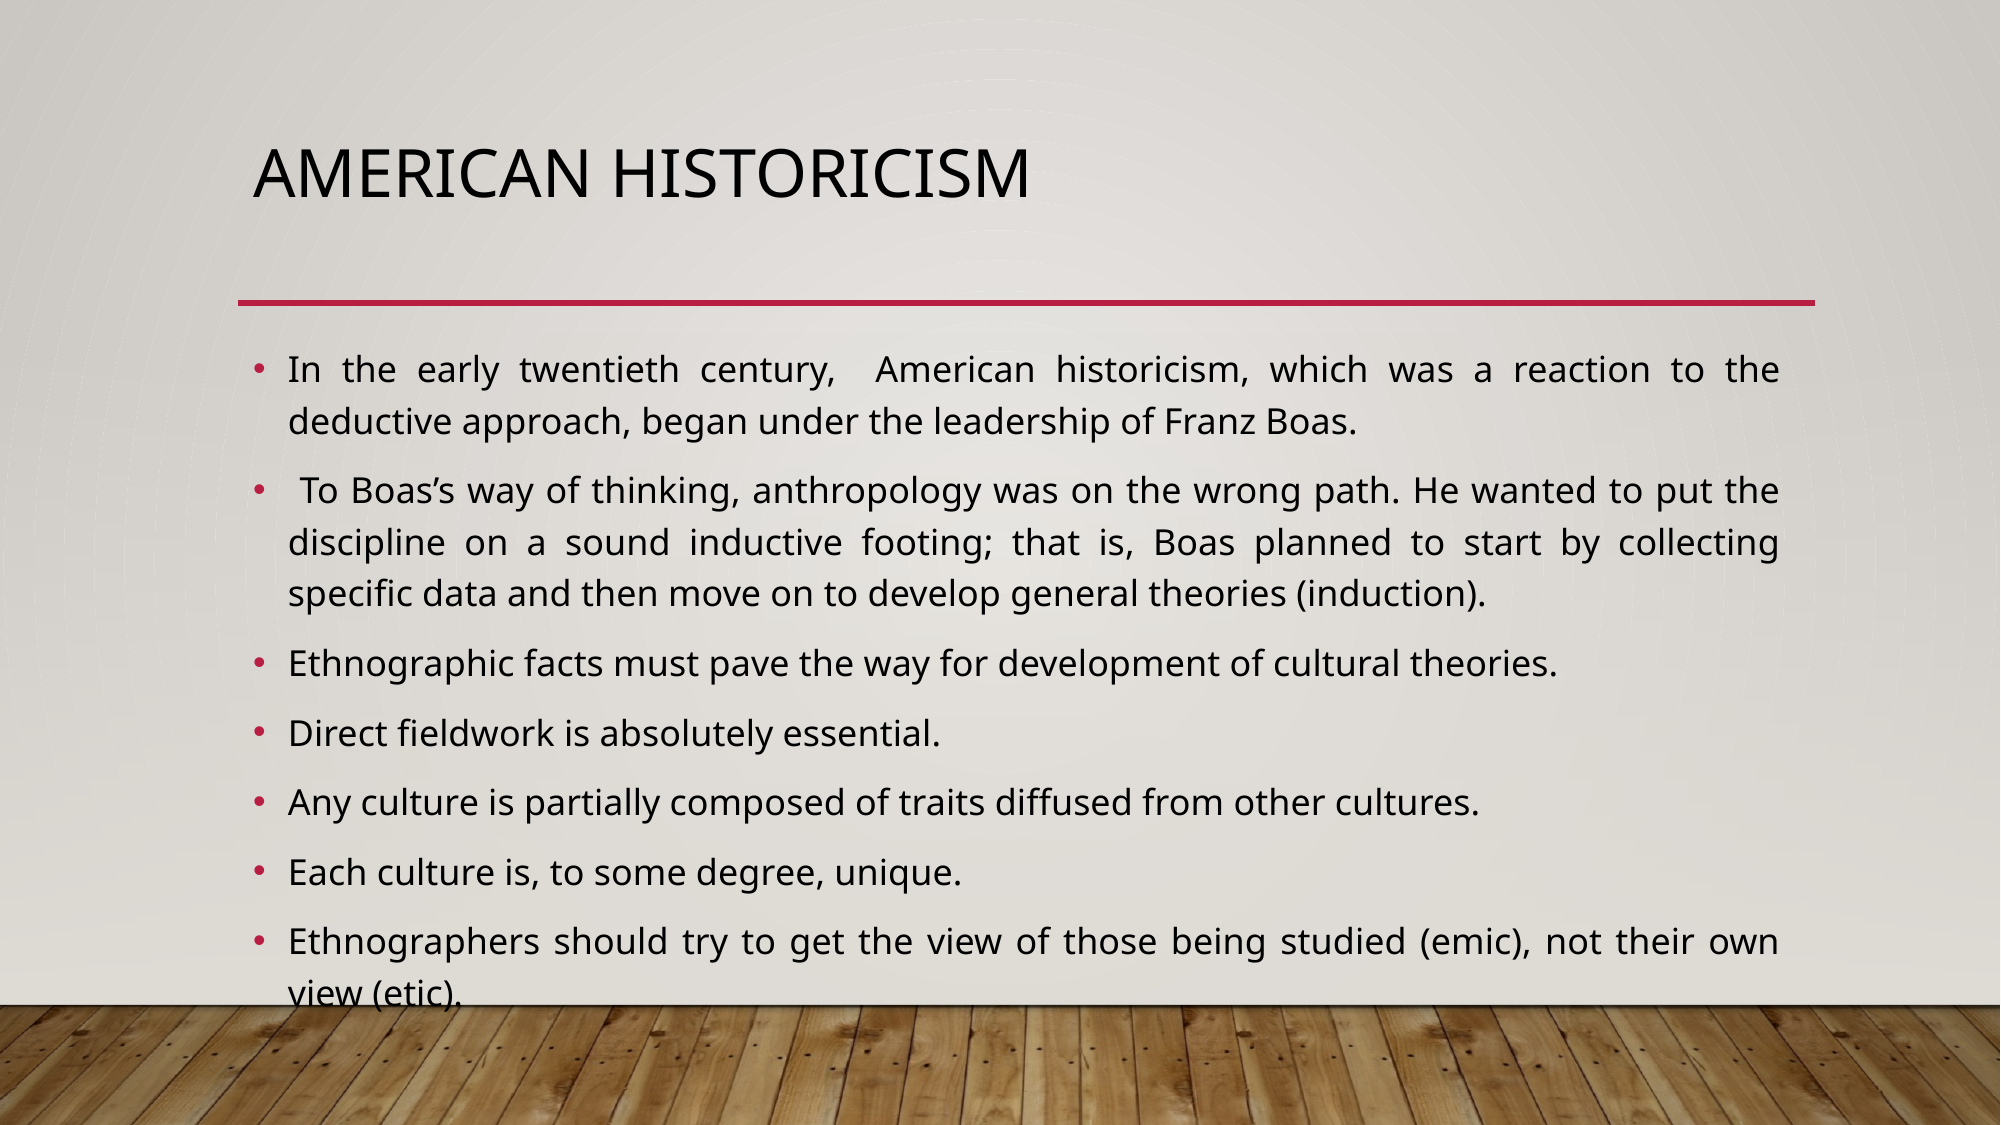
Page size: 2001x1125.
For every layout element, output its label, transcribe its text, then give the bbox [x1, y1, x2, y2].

title American Historicism [238, 131, 1814, 305]
list In the early twentieth century, American historicism, which was a reaction to the deductive approach, began under the leadership of Franz Boas. To Boas’s way of thinking, anthropology was on the wrong path. He wanted to put the discipline on a sound inductive footing; that is, Boas planned to start by collecting specific data and then move on to develop general theories (induction). Ethnographic facts must pave the way for development of cultural theories. Direct fieldwork is absolutely essential. Any culture is partially composed of traits diffused from other cultures. Each culture is, to some degree, unique. Ethnographers should try to get the view of those being studied (emic), not their own view (etic). [238, 330, 1797, 1025]
picture [0, 1005, 2000, 1125]
